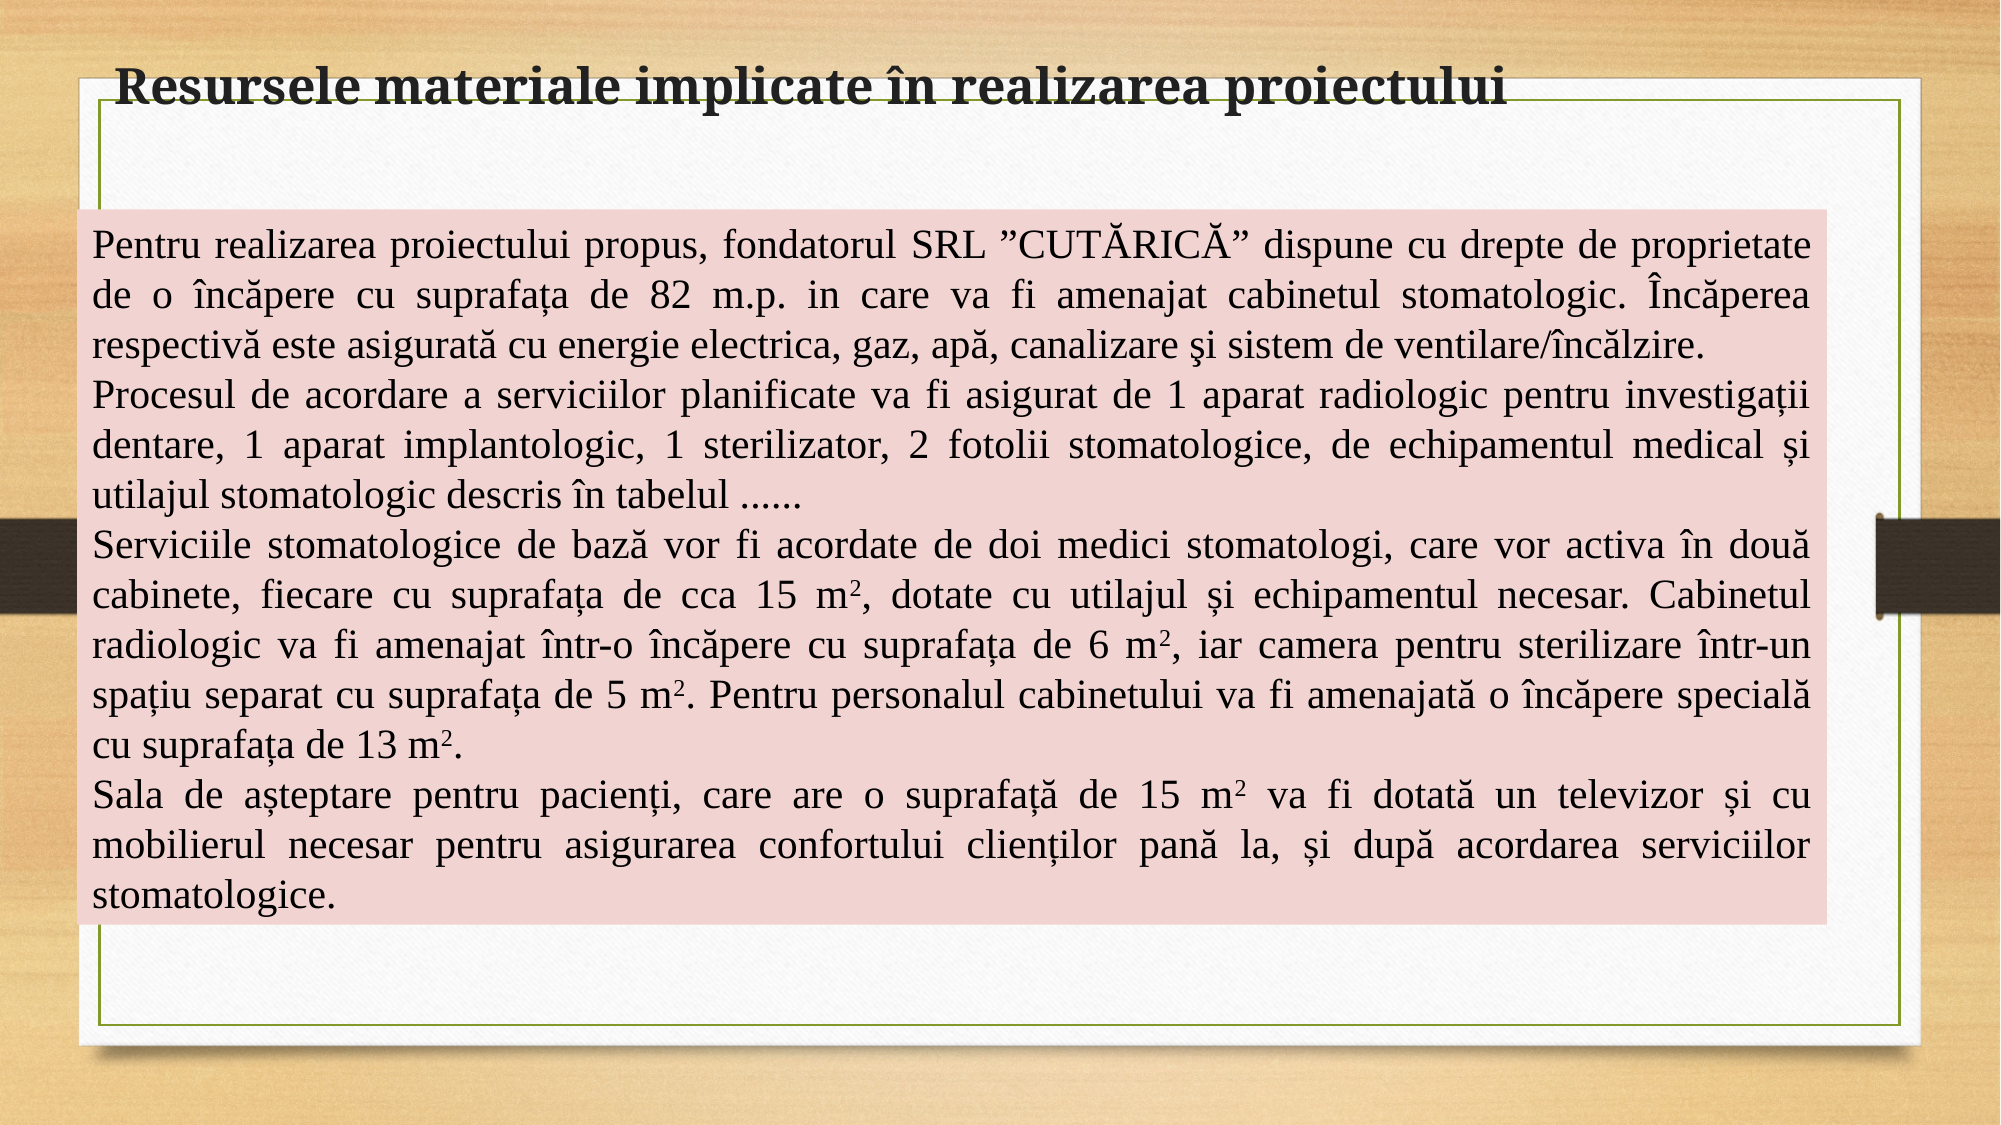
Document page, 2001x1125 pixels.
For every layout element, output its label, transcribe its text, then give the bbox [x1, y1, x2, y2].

title Resursele materiale implicate în realizarea proiectului [99, 43, 1900, 133]
text_box Pentru realizarea proiectului propus, fondatorul SRL ”CUTĂRICĂ” dispune cu drepte de proprietate de o încăpere cu suprafața de 82 m.p. in care va fi amenajat cabinetul stomatologic. Încăperea respectivă este asigurată cu energie electrica, gaz, apă, canalizare şi sistem de ventilare/încălzire. Procesul de acordare a serviciilor planificate va fi asigurat de 1 aparat radiologic pentru investigații dentare, 1 aparat implantologic, 1 sterilizator, 2 fotolii stomatologice, de echipamentul medical și utilajul stomatologic descris în tabelul ...... Serviciile stomatologice de bază vor fi acordate de doi medici stomatologi, care vor activa în două cabinete, fiecare cu suprafața de cca 15 m2, dotate cu utilajul și echipamentul necesar. Cabinetul radiologic va fi amenajat într-o încăpere cu suprafața de 6 m2, iar camera pentru sterilizare într-un spațiu separat cu suprafața de 5 m2. Pentru personalul cabinetului va fi amenajată o încăpere specială cu suprafața de 13 m2. Sala de așteptare pentru pacienți, care are o suprafață de 15 m2 va fi dotată un televizor și cu mobilierul necesar pentru asigurarea confortului clienților pană la, și după acordarea serviciilor stomatologice. [77, 209, 1827, 925]
picture [0, 0, 2001, 1125]
